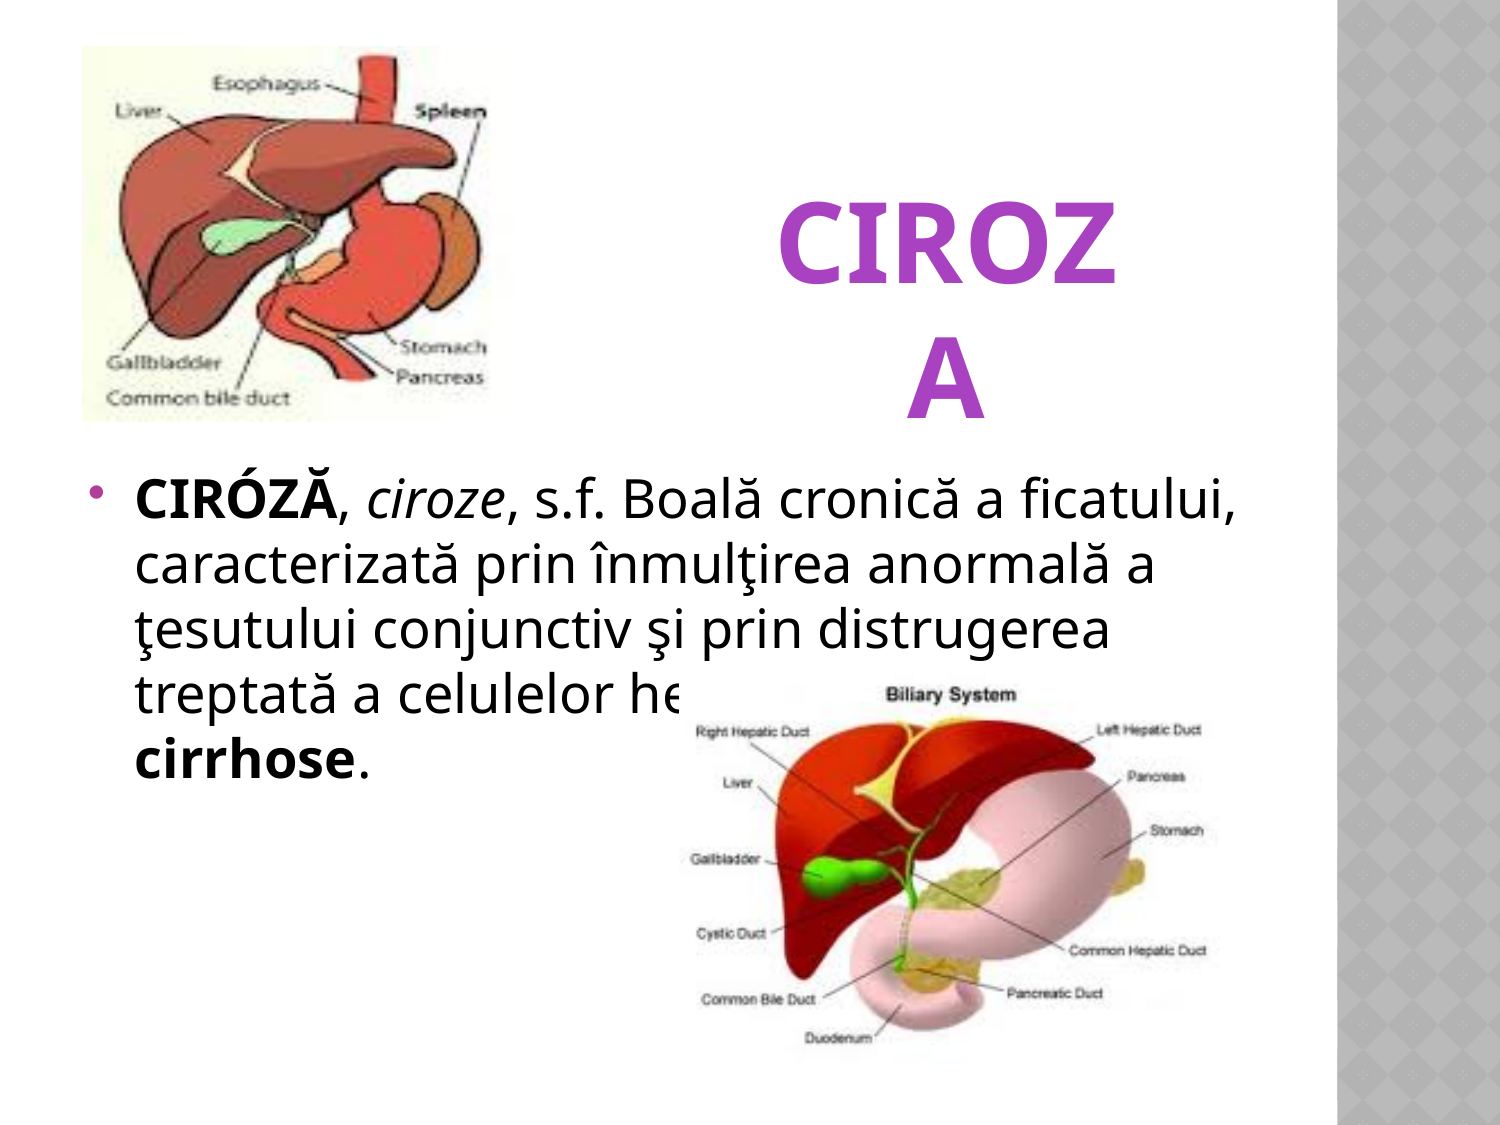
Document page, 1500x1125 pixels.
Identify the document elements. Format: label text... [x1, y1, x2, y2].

picture [81, 46, 516, 423]
list CIRÓZĂ, ciroze, s.f. Boală cronică a ficatului, caracterizată prin înmulţirea anormală a ţesutului conjunctiv şi prin distrugerea treptată a celulelor hepatice. – Din fr. cirrhose. [75, 457, 1263, 1059]
text_box CIROZA [738, 163, 1155, 449]
picture [679, 667, 1221, 1065]
